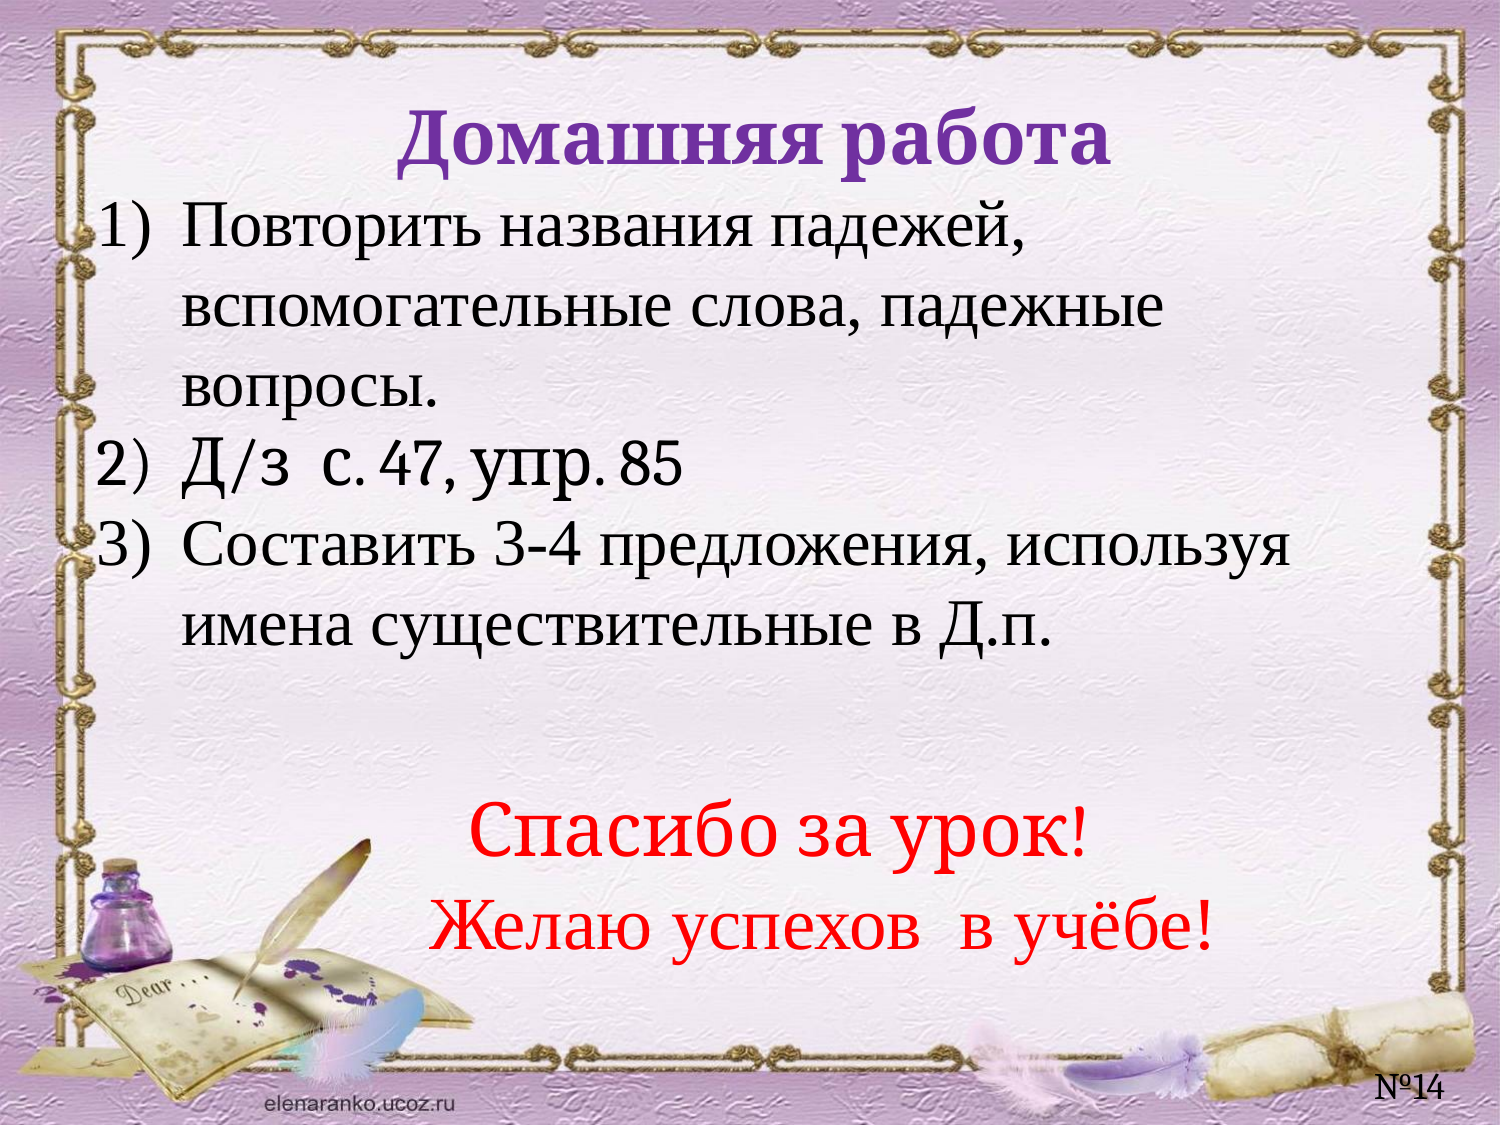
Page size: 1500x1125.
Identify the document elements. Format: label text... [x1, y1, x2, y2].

text_box Желаю успехов в учёбе! [414, 880, 1233, 972]
picture [0, 0, 1500, 1125]
text_box №14 [1359, 1054, 1500, 1115]
text_box Домашняя работа Повторить названия падежей, вспомогательные слова, падежные вопросы. Д/з с. 47, упр. 85 Составить 3-4 предложения, используя имена существительные в Д.п. [81, 81, 1430, 747]
text_box Спасибо за урок! [292, 774, 1266, 880]
